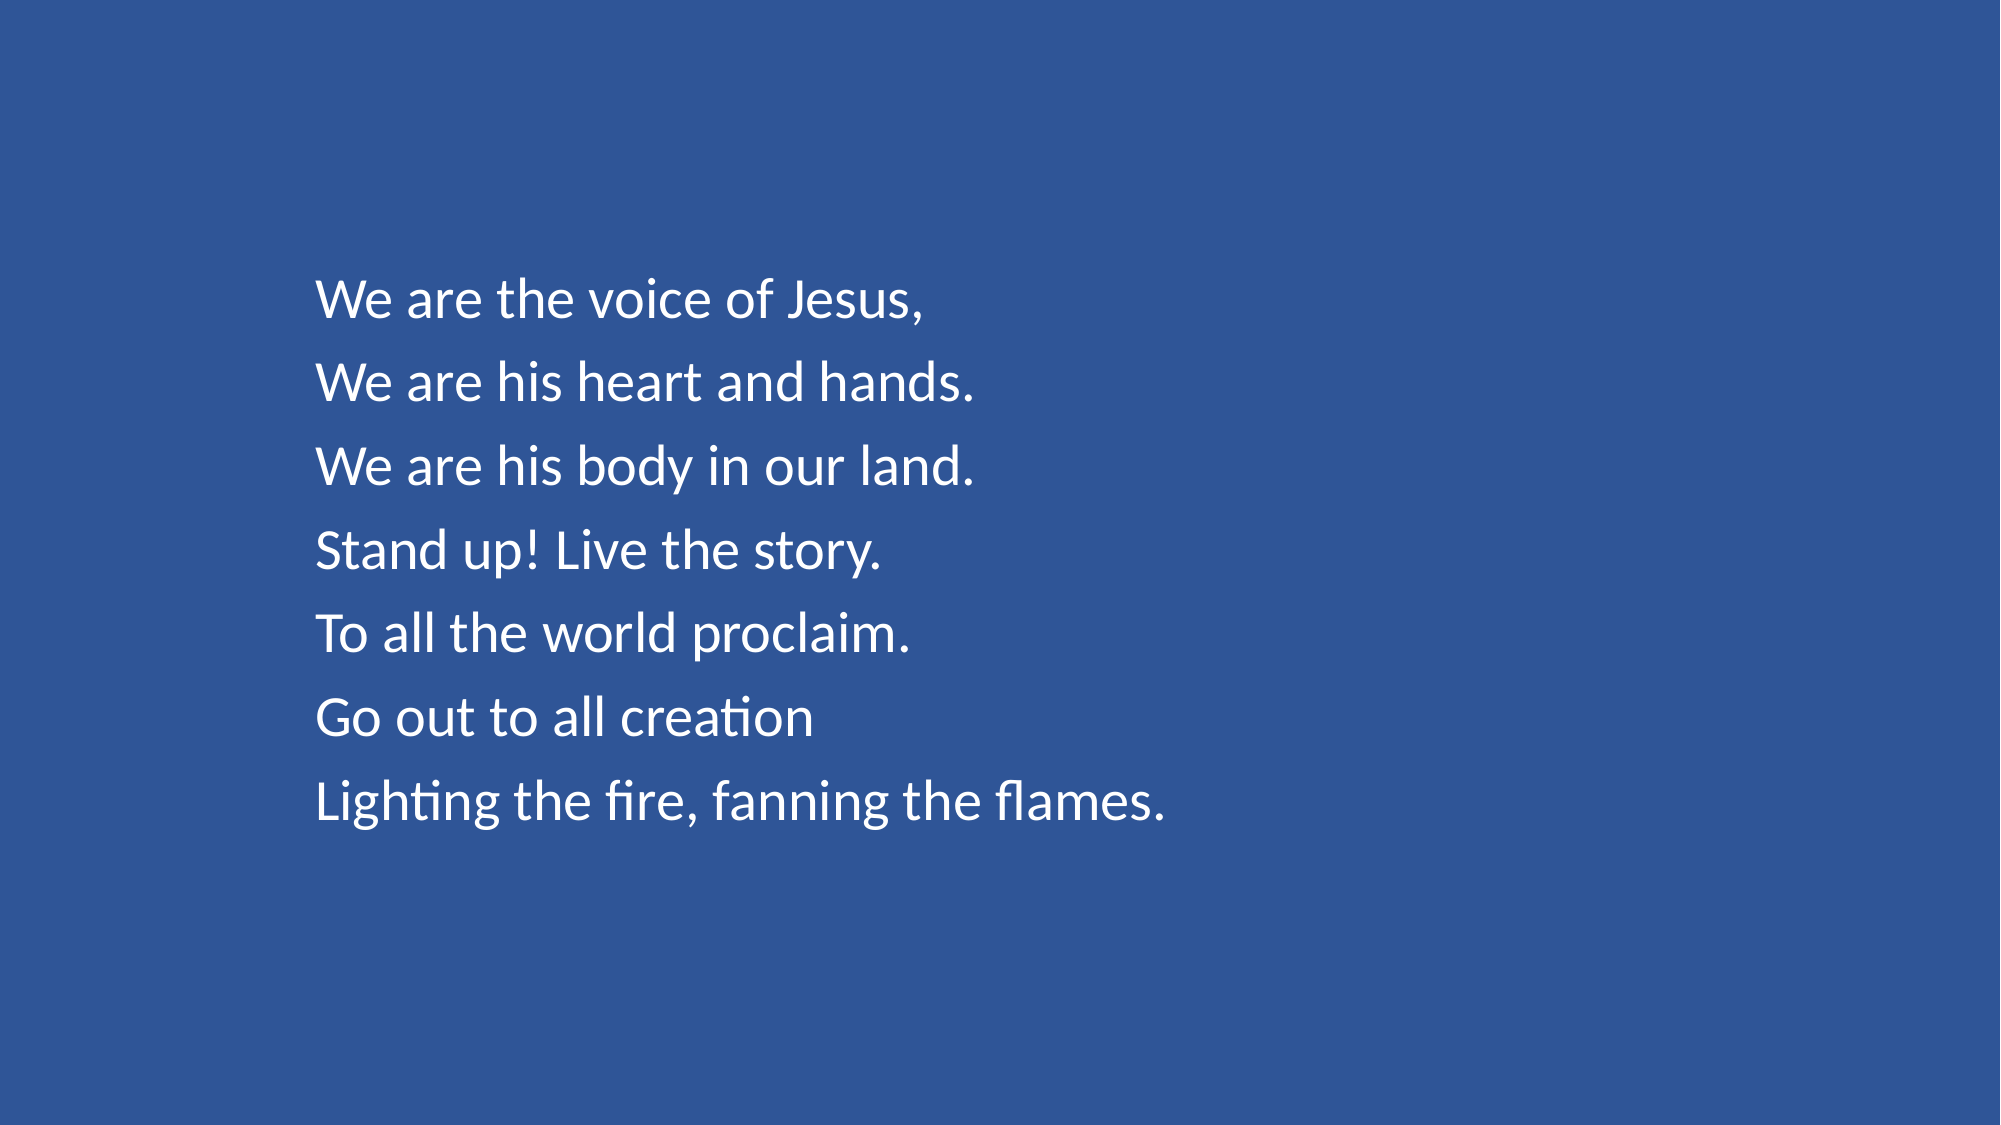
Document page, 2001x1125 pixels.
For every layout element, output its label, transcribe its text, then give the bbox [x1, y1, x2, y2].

list We are the voice of Jesus, We are his heart and hands. We are his body in our land. Stand up! Live the story. To all the world proclaim. Go out to all creation Lighting the fire, fanning the flames. [300, 260, 1700, 865]
